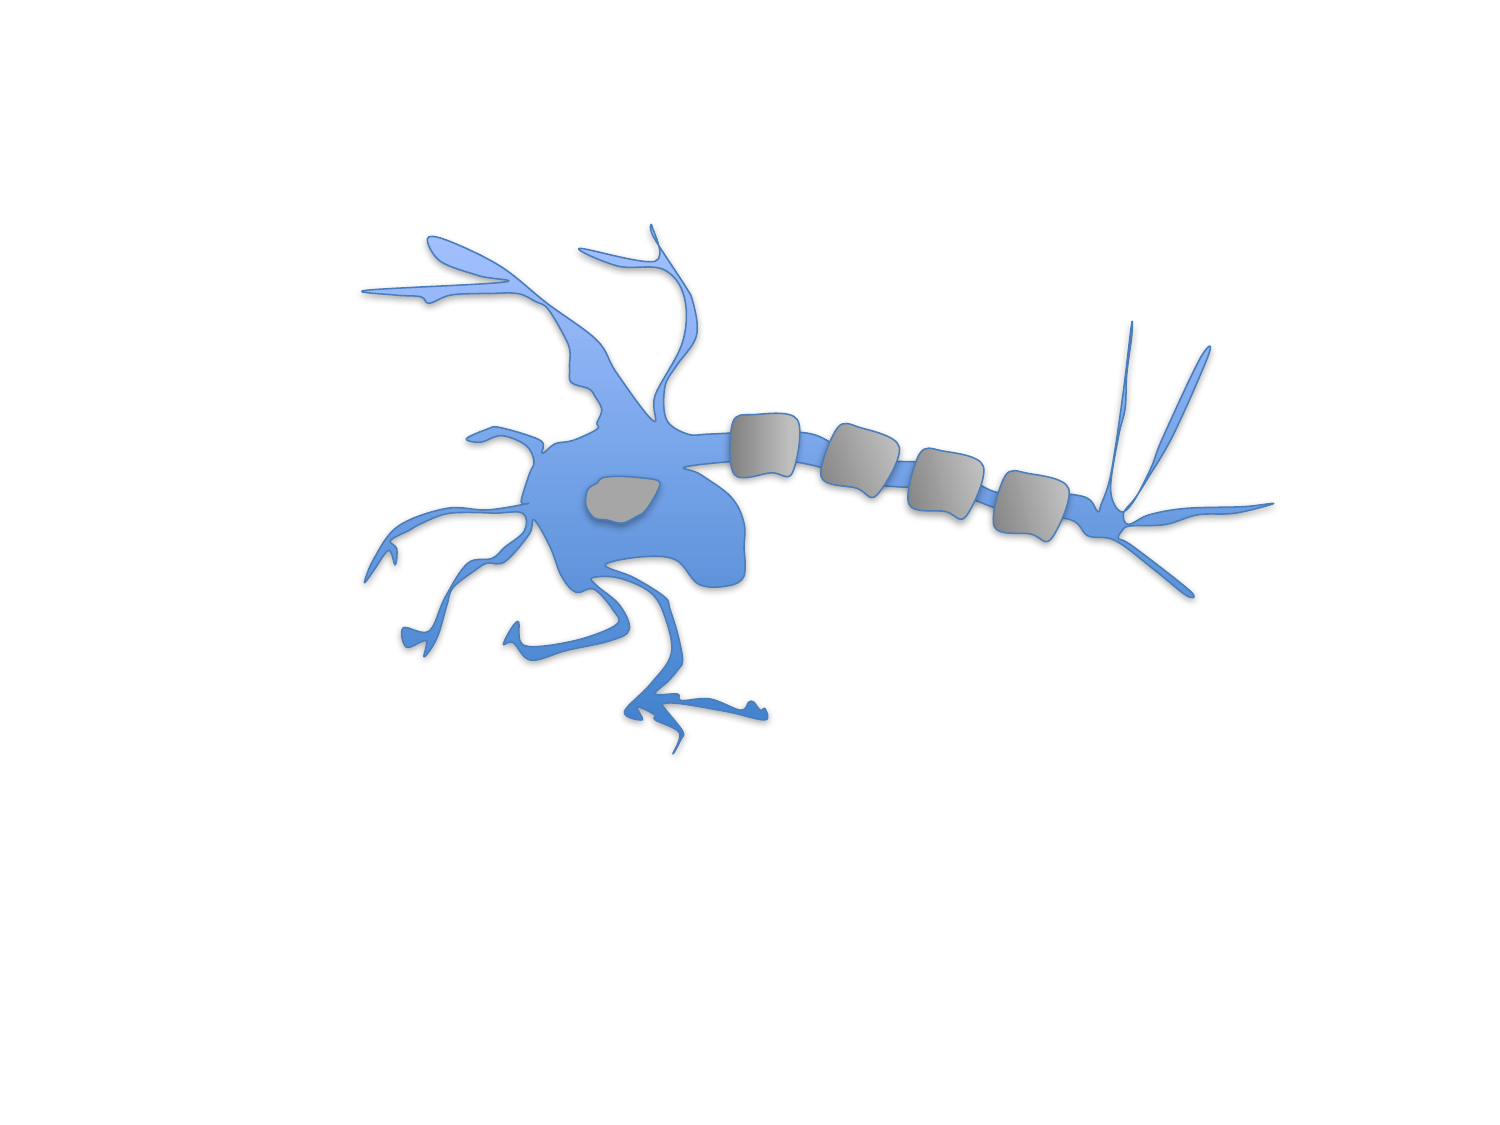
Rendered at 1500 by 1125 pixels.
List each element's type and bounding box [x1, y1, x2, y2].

text_box [584, 475, 661, 524]
text_box [992, 469, 1070, 543]
text_box [1068, 320, 1275, 599]
text_box [729, 412, 801, 479]
text_box [820, 422, 901, 499]
text_box [891, 460, 912, 488]
text_box [800, 431, 826, 467]
text_box [907, 447, 985, 521]
text_box [981, 487, 994, 507]
text_box [361, 223, 769, 755]
